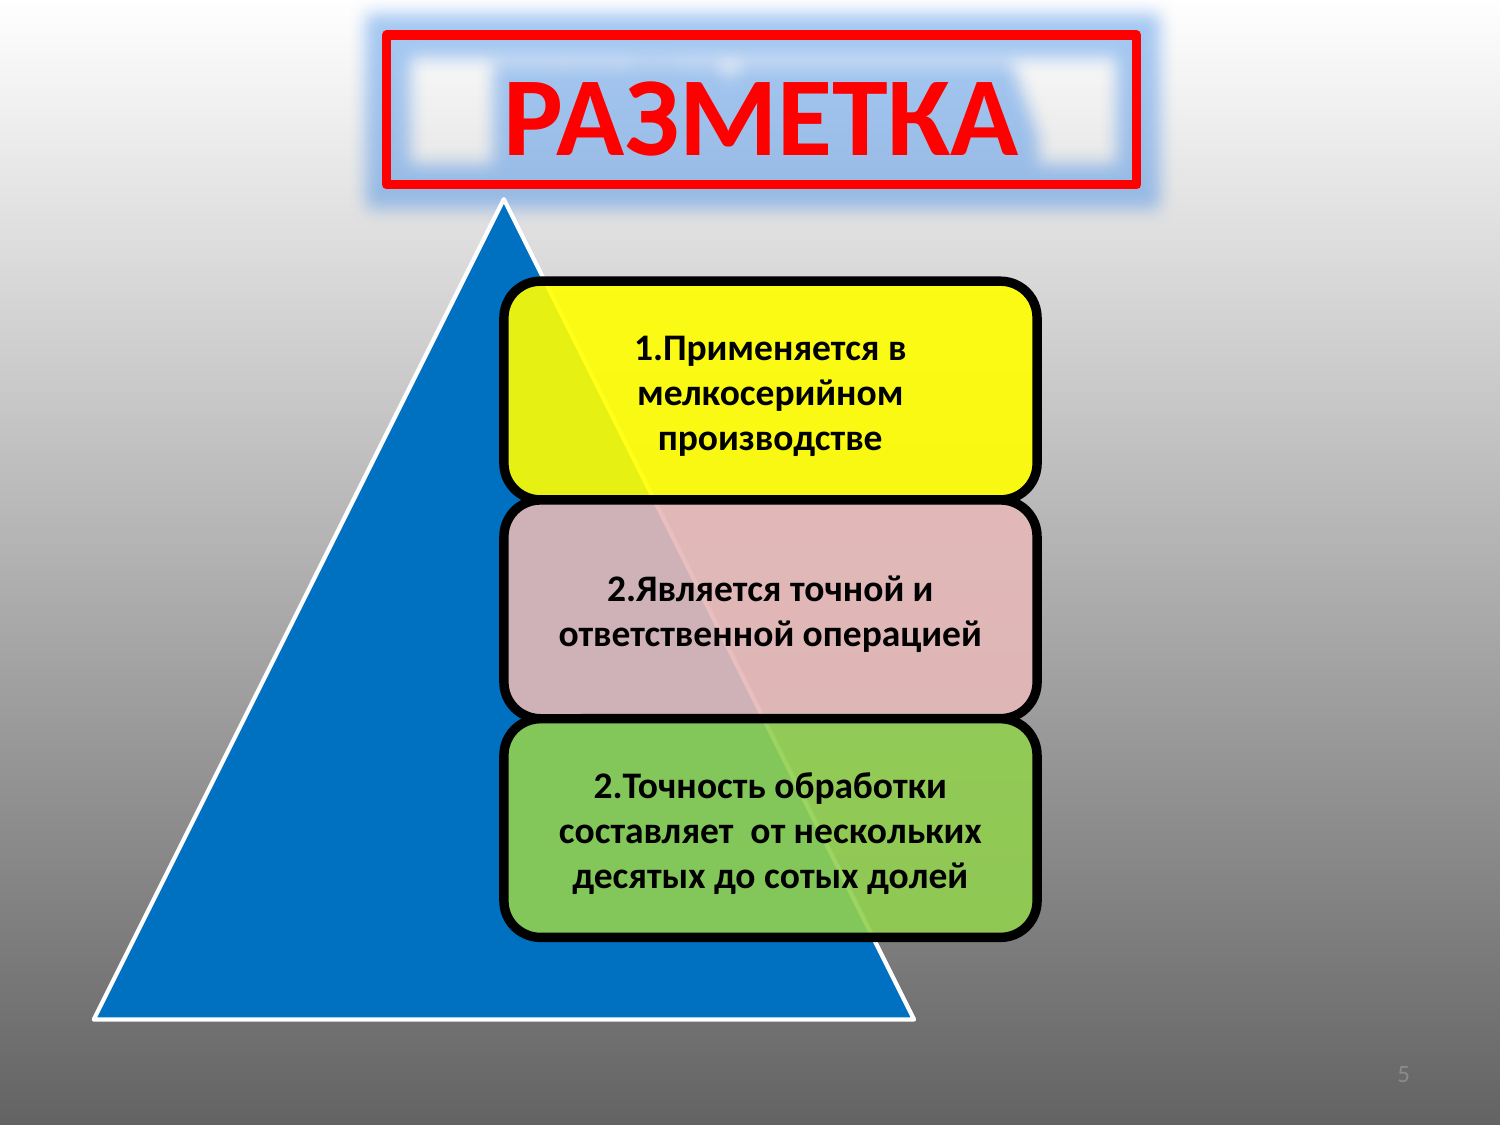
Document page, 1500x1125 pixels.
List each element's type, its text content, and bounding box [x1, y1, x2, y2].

text_box РАЗМЕТКА [386, 35, 1137, 185]
slide_number 5 [1074, 1042, 1425, 1103]
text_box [93, 198, 1407, 1020]
